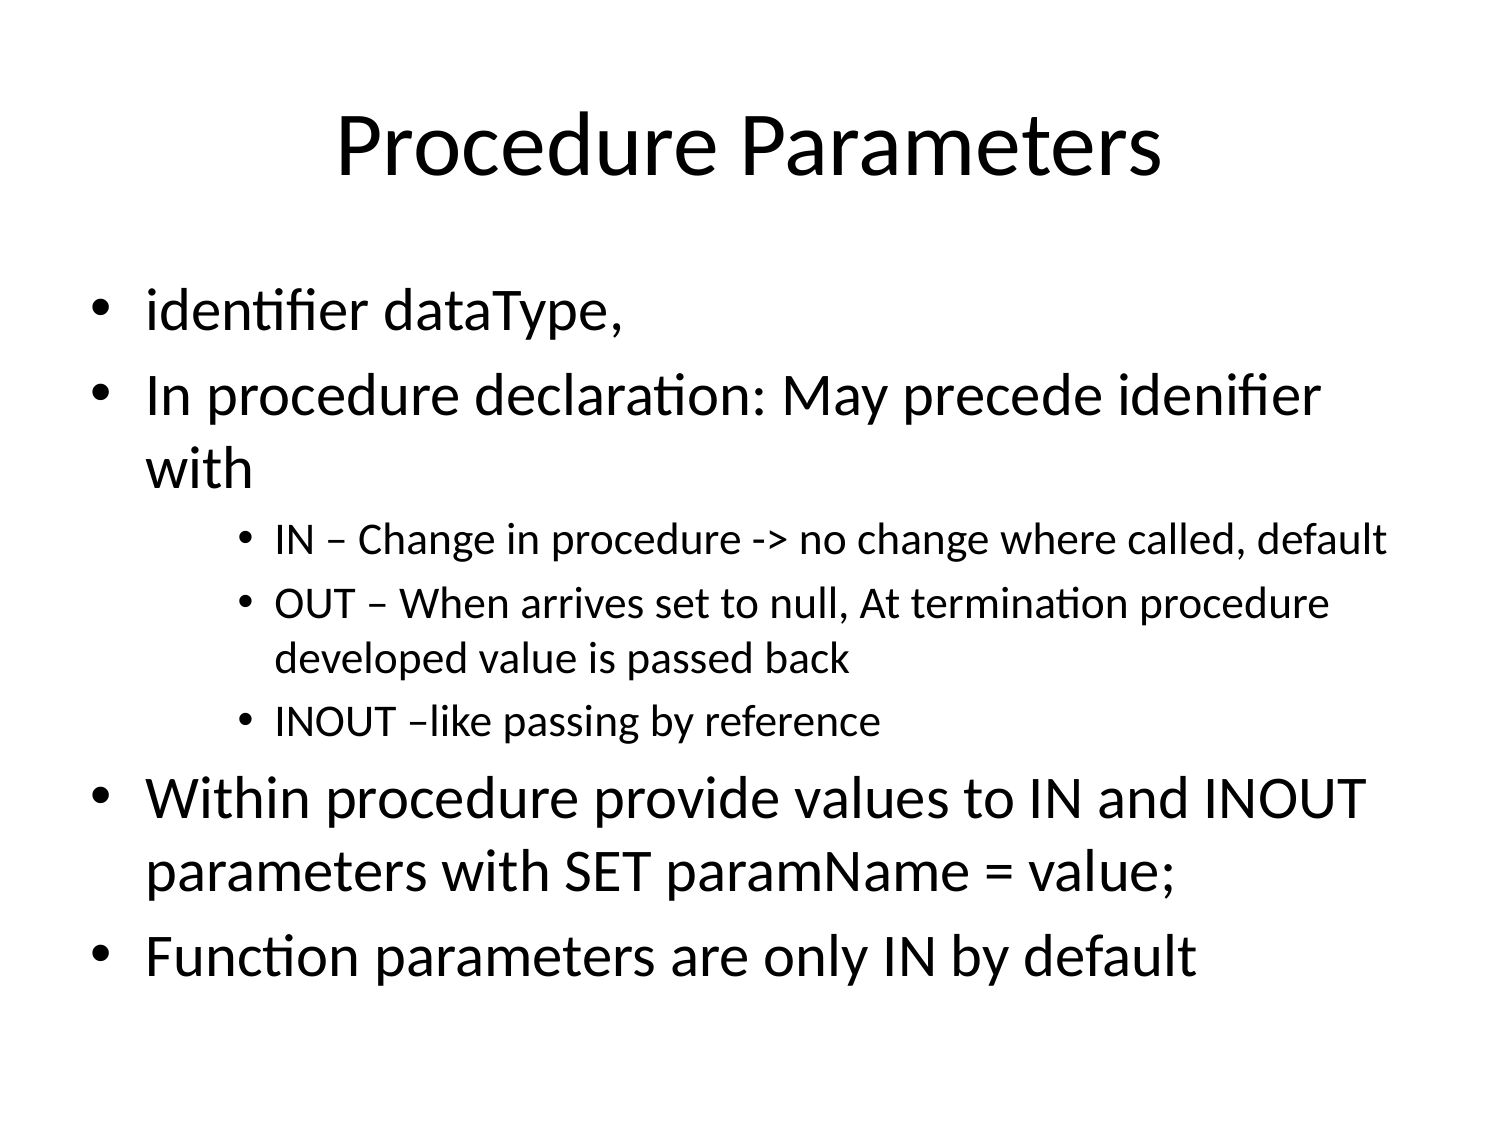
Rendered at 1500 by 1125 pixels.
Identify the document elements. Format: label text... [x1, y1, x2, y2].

title Procedure Parameters [75, 45, 1425, 233]
list identifier dataType, In procedure declaration: May precede idenifier with IN – Change in procedure -> no change where called, default OUT – When arrives set to null, At termination procedure developed value is passed back INOUT –like passing by reference Within procedure provide values to IN and INOUT parameters with SET paramName = value; Function parameters are only IN by default [75, 262, 1425, 1005]
